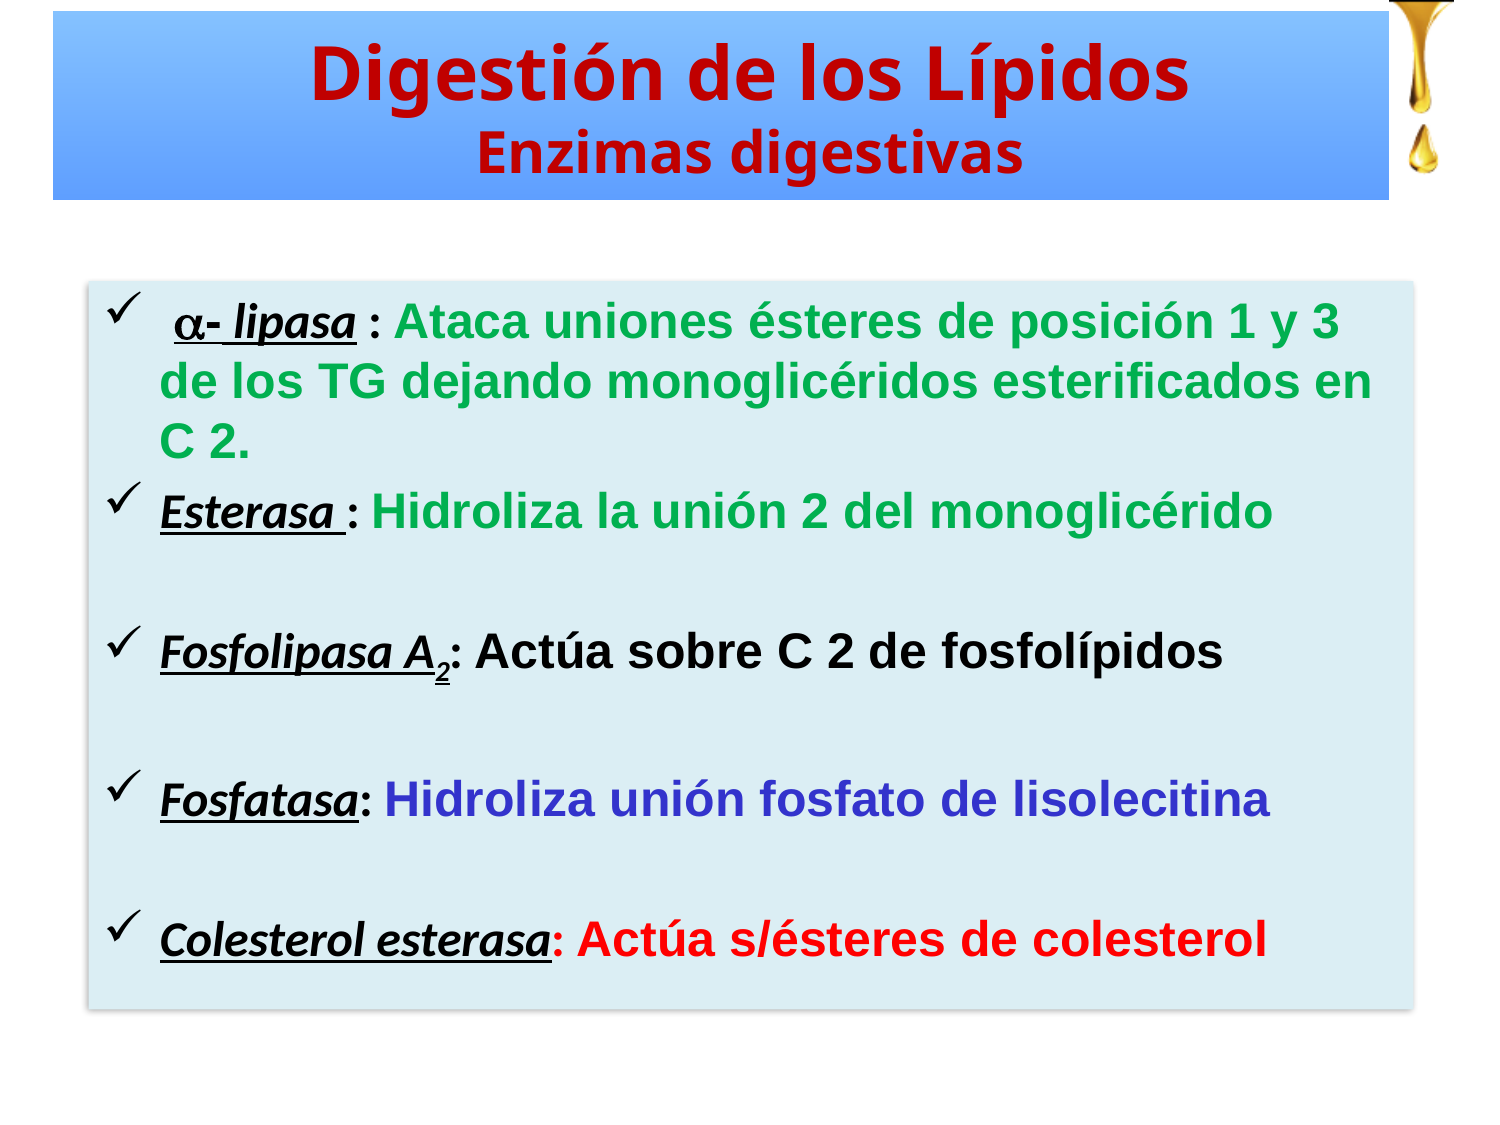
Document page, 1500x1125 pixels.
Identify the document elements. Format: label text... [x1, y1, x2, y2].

picture [1388, 0, 1454, 212]
title Digestión de los Lípidos Enzimas digestivas [52, 11, 1383, 200]
list a- lipasa : Ataca uniones ésteres de posición 1 y 3 de los TG dejando monoglicéridos esterificados en C 2. Esterasa : Hidroliza la unión 2 del monoglicérido Fosfolipasa A2: Actúa sobre C 2 de fosfolípidos Fosfatasa: Hidroliza unión fosfato de lisolecitina Colesterol esterasa: Actúa s/ésteres de colesterol [88, 280, 1414, 1010]
